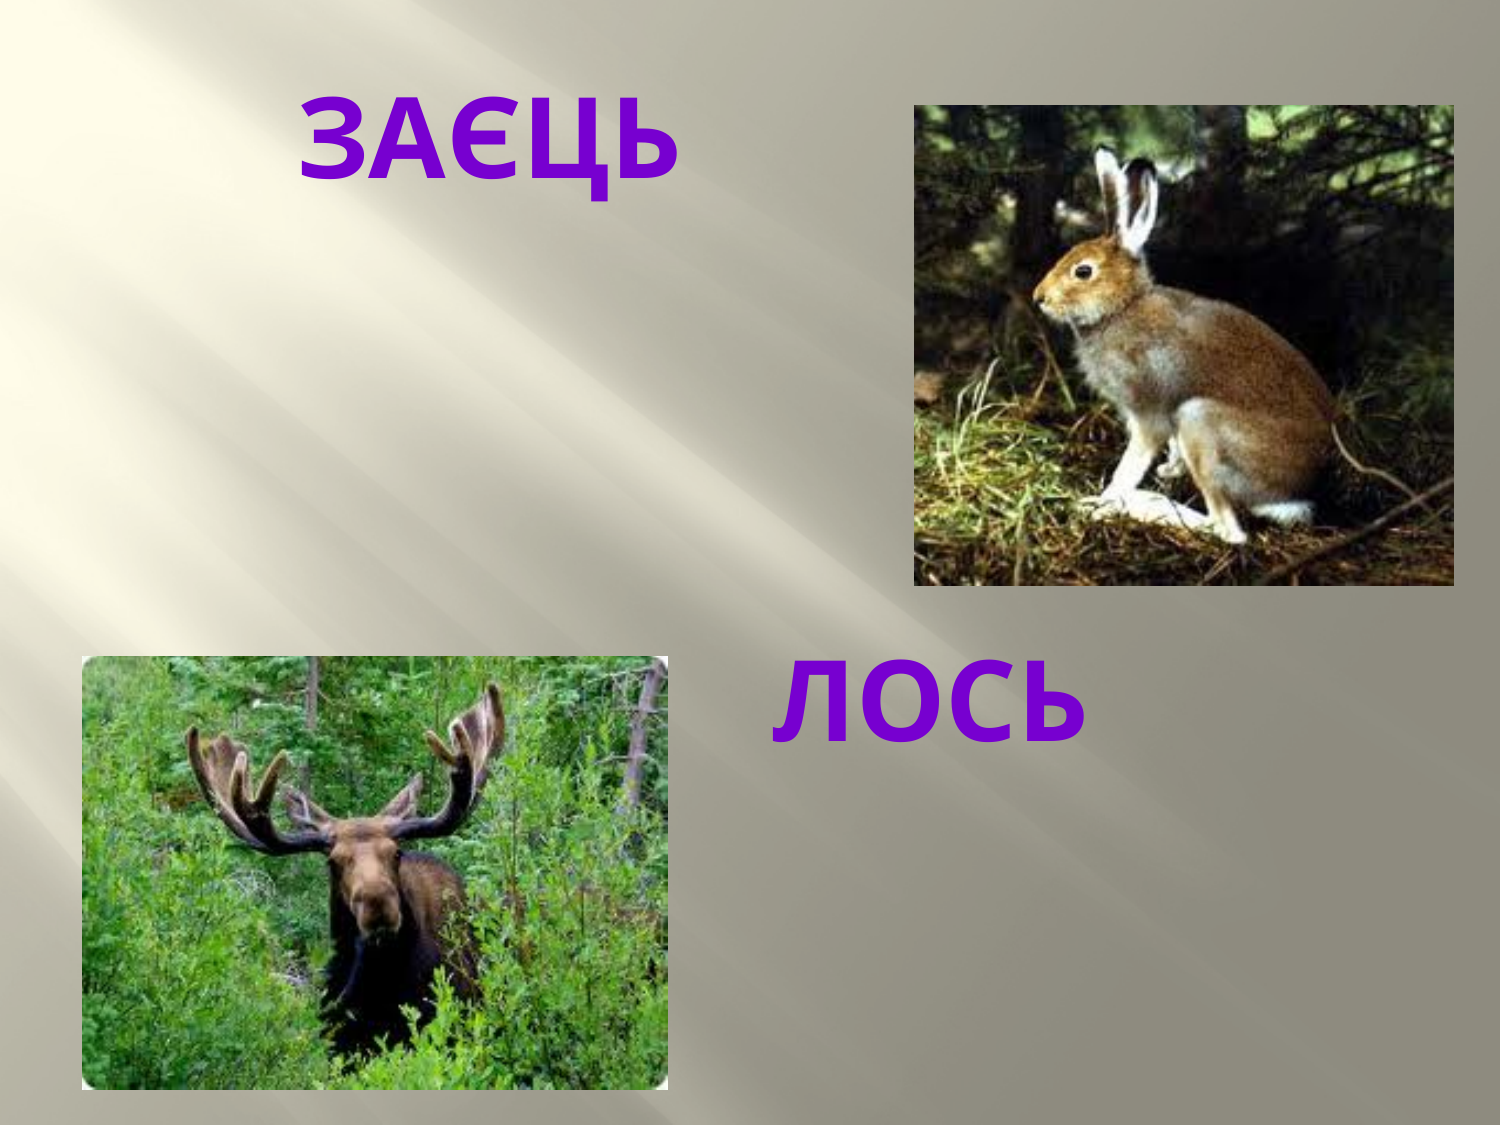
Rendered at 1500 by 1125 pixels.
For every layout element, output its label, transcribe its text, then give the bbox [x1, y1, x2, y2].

text_box лось [750, 621, 1112, 771]
text_box Заєць [70, 58, 938, 209]
picture [81, 655, 669, 1091]
picture [913, 105, 1454, 587]
